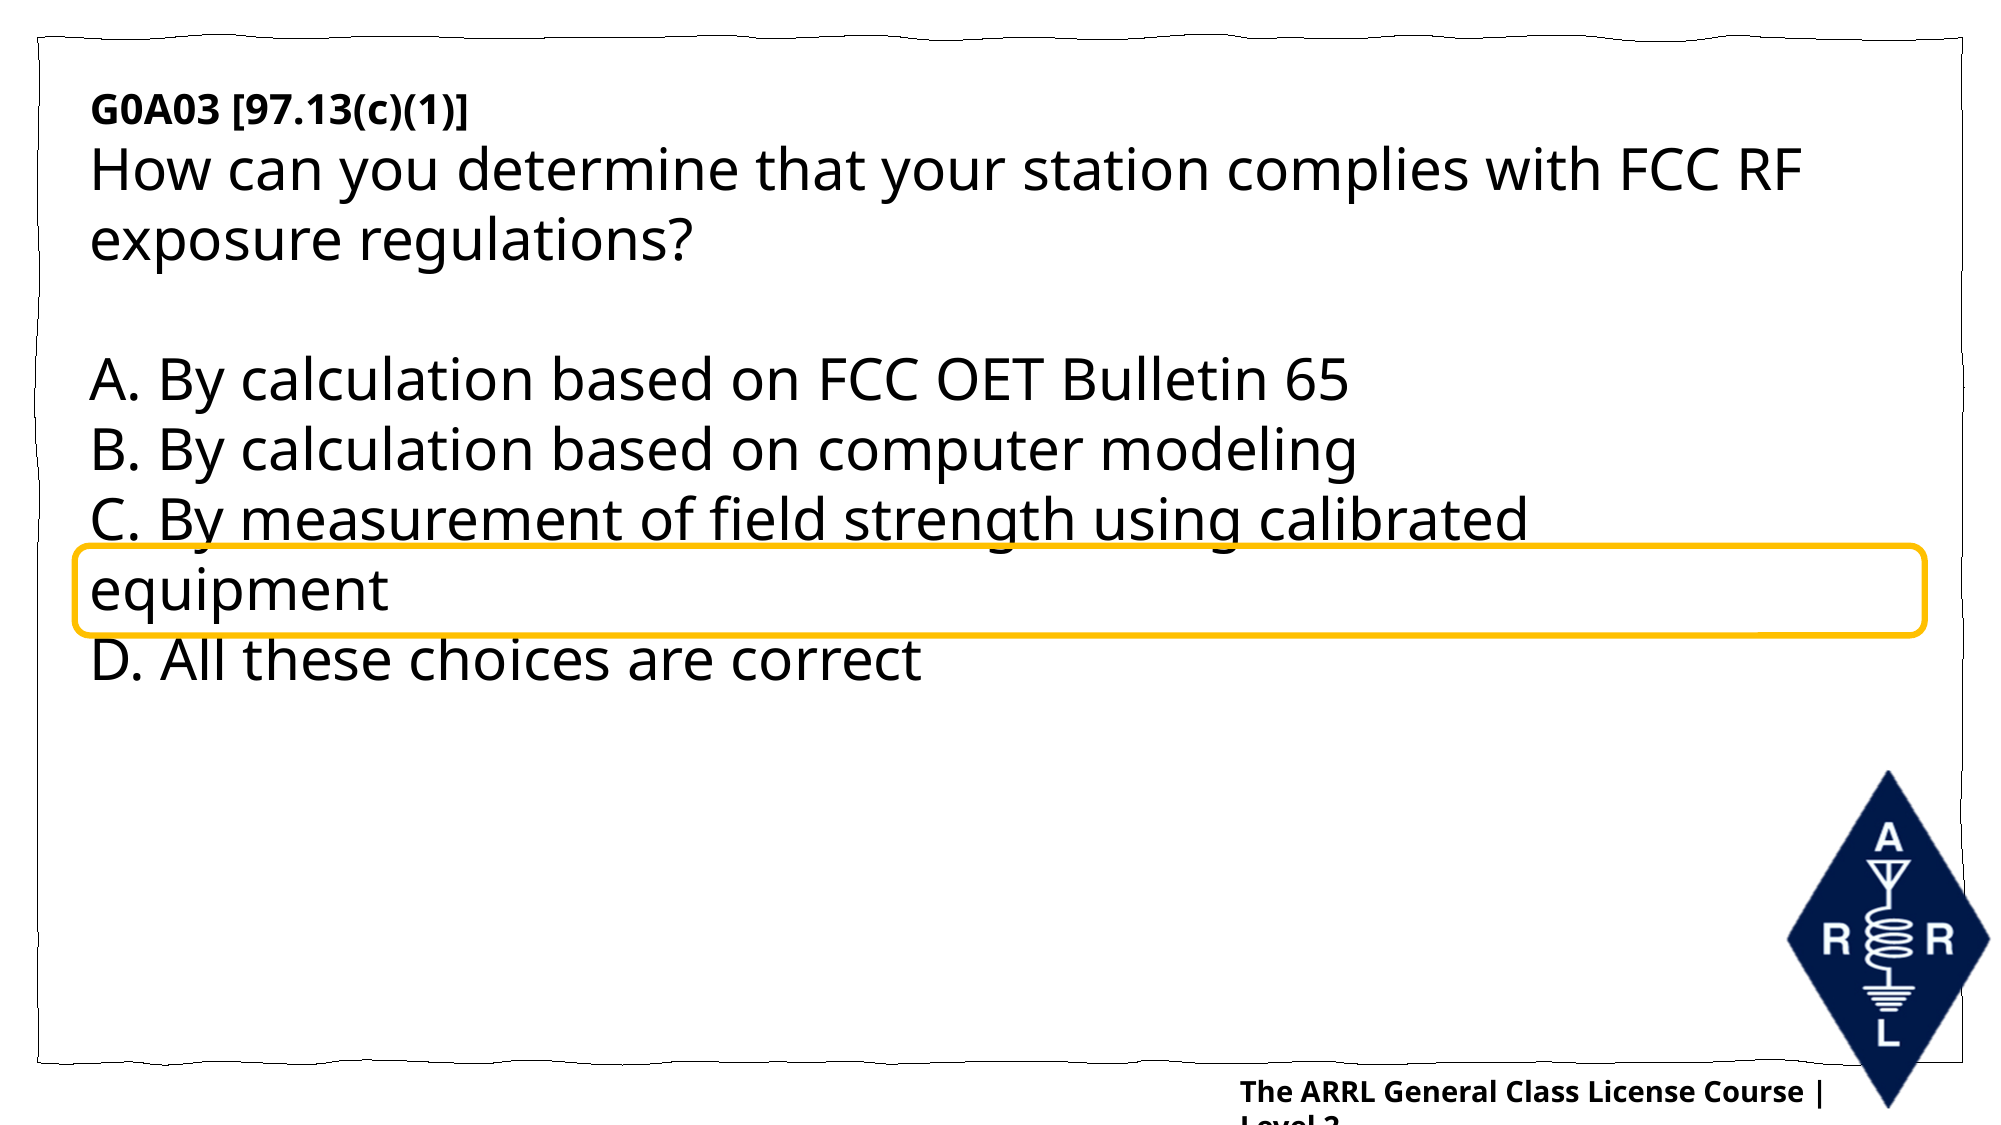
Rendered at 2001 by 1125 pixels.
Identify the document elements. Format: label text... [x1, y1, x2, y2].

text_box G0A03 [97.13(c)(1)] How can you determine that your station complies with FCC RF exposure regulations? A. By calculation based on FCC OET Bulletin 65 B. By calculation based on computer modeling C. By measurement of field strength using calibrated equipment D. All these choices are correct [75, 629, 1850, 700]
text_box [73, 544, 1926, 637]
text_box G0A03 [97.13(c)(1)] How can you determine that your station complies with FCC RF exposure regulations? A. By calculation based on FCC OET Bulletin 65 B. By calculation based on computer modeling C. By measurement of field strength using calibrated equipment D. All these choices are correct [75, 75, 1850, 552]
picture [1773, 752, 1999, 1125]
